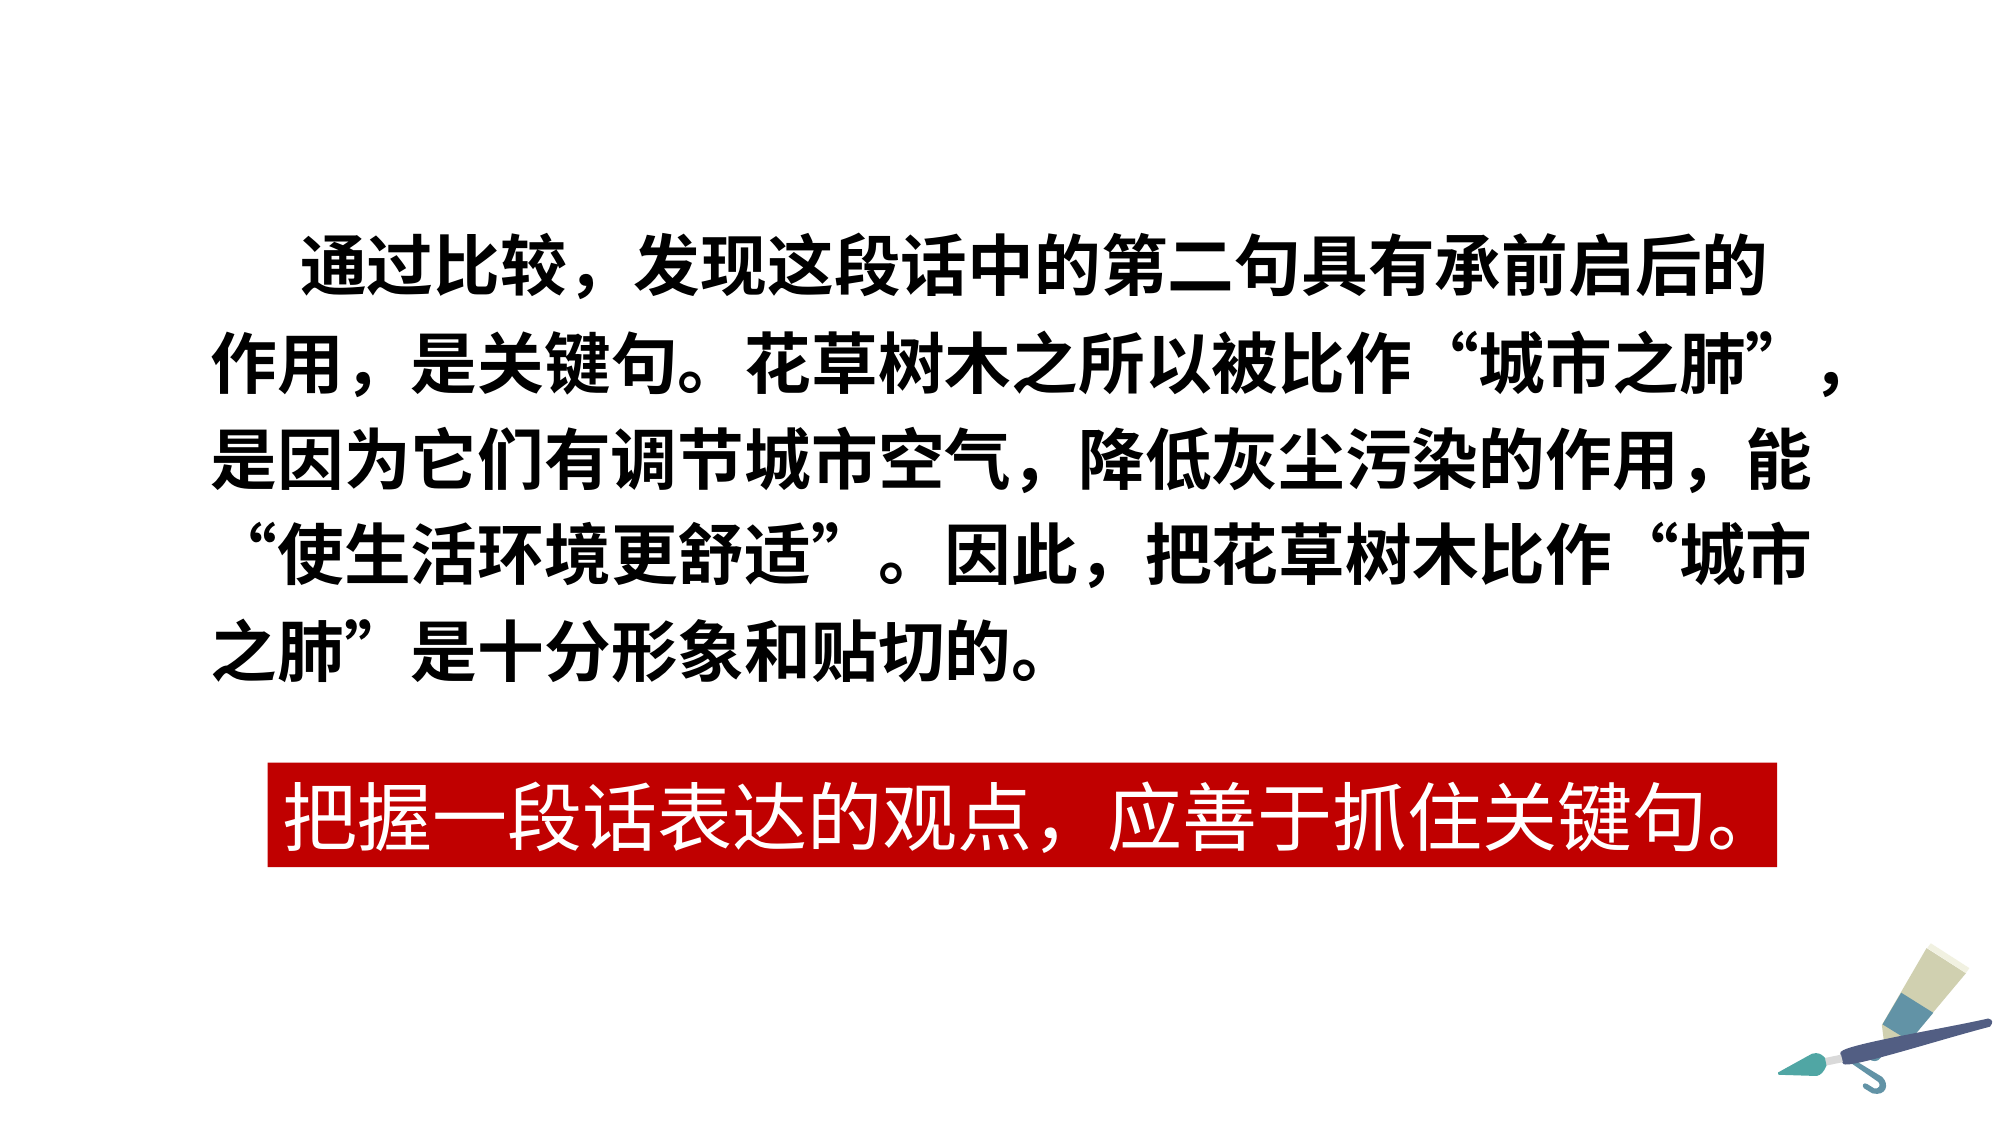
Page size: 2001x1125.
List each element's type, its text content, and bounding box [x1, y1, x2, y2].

text_box 通过比较，发现这段话中的第二句具有承前启后的作用，是关键句。花草树木之所以被比作“城市之肺”，是因为它们有调节城市空气，降低灰尘污染的作用，能“使生活环境更舒适”。因此，把花草树木比作“城市之肺”是十分形象和贴切的。 [195, 186, 1849, 697]
text_box 把握一段话表达的观点，应善于抓住关键句。 [267, 762, 1778, 868]
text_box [1811, 945, 1974, 1125]
